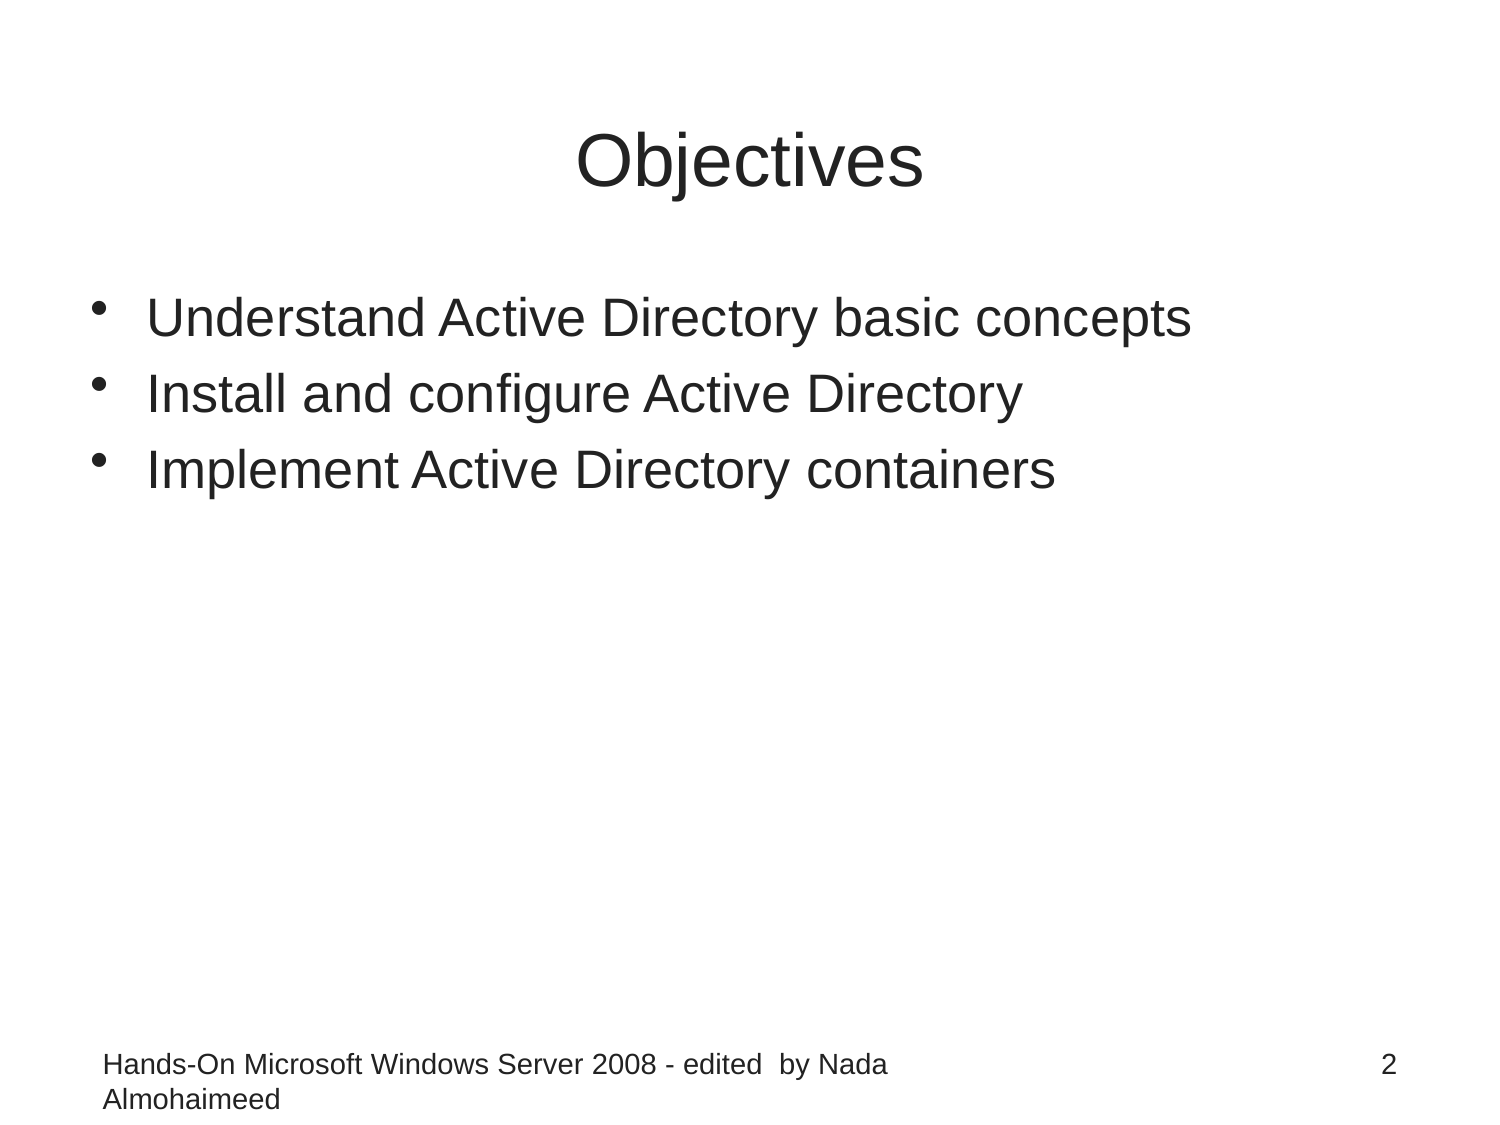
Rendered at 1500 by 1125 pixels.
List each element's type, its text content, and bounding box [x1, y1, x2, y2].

list Understand Active Directory basic concepts Install and configure Active Directory Implement Active Directory containers [74, 274, 1438, 1026]
footer Hands-On Microsoft Windows Server 2008 - edited by Nada Almohaimeed [87, 1037, 1051, 1101]
slide_number 2 [1074, 1037, 1413, 1101]
title Objectives [87, 62, 1413, 251]
